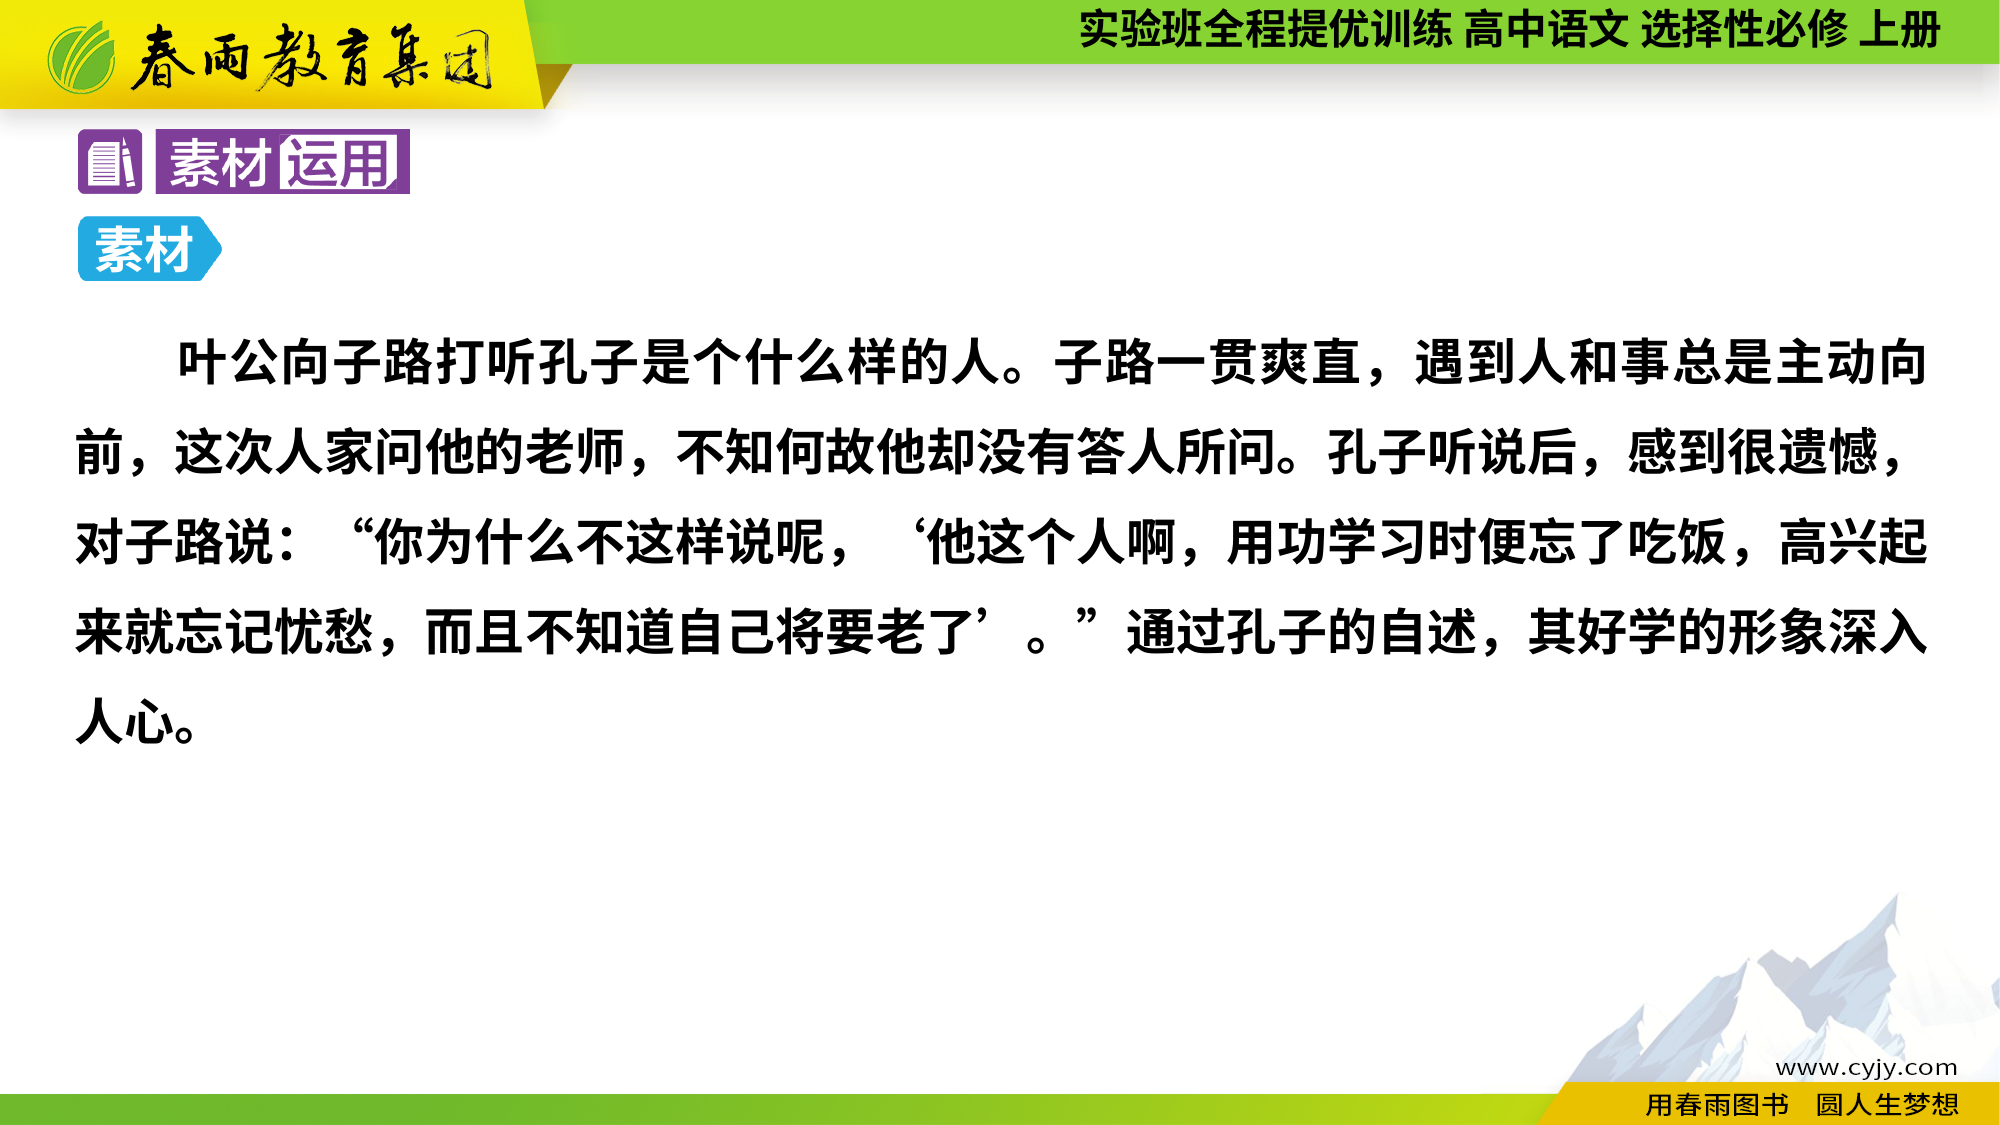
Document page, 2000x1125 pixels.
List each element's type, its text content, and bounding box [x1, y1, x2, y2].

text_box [78, 210, 222, 288]
picture [0, 0, 2000, 1125]
list 叶公向子路打听孔子是个什么样的人。子路一贯爽直，遇到人和事总是主动向前，这次人家问他的老师，不知何故他却没有答人所问。孔子听说后，感到很遗憾，对子路说：“你为什么不这样说呢，‘他这个人啊，用功学习时便忘了吃饭，高兴起来就忘记忧愁，而且不知道自己将要老了’。”通过孔子的自述，其好学的形象深入人心。 [59, 292, 1944, 751]
